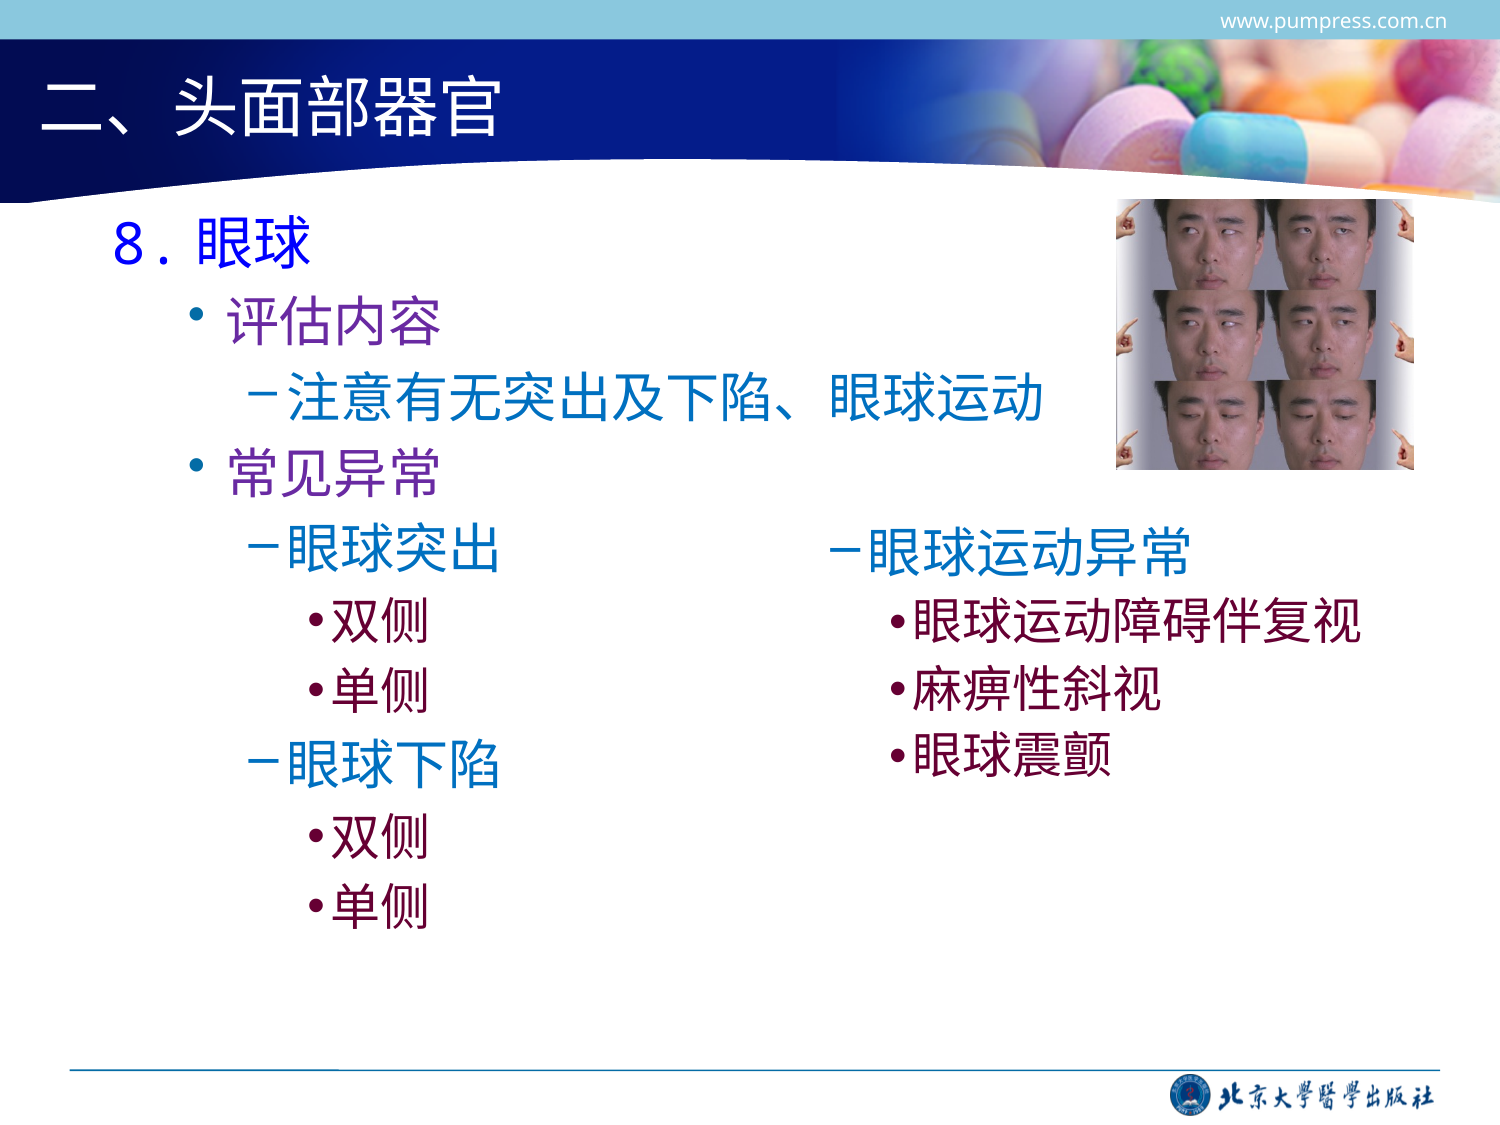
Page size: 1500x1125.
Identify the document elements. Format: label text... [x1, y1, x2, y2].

slide_number www.pumpress.com.cn [1024, 0, 1463, 38]
picture [0, 40, 1500, 203]
picture [1115, 199, 1415, 471]
list 8.眼球 评估内容 注意有无突出及下陷、眼球运动 常见异常 眼球突出 双侧 单侧 眼球下陷 双侧 单侧 [49, 198, 1463, 1026]
title 二、头面部器官 [23, 58, 1349, 152]
picture [1170, 1074, 1436, 1118]
text_box 眼球运动异常 眼球运动障碍伴复视 麻痹性斜视 眼球震颤 [631, 515, 1488, 1015]
